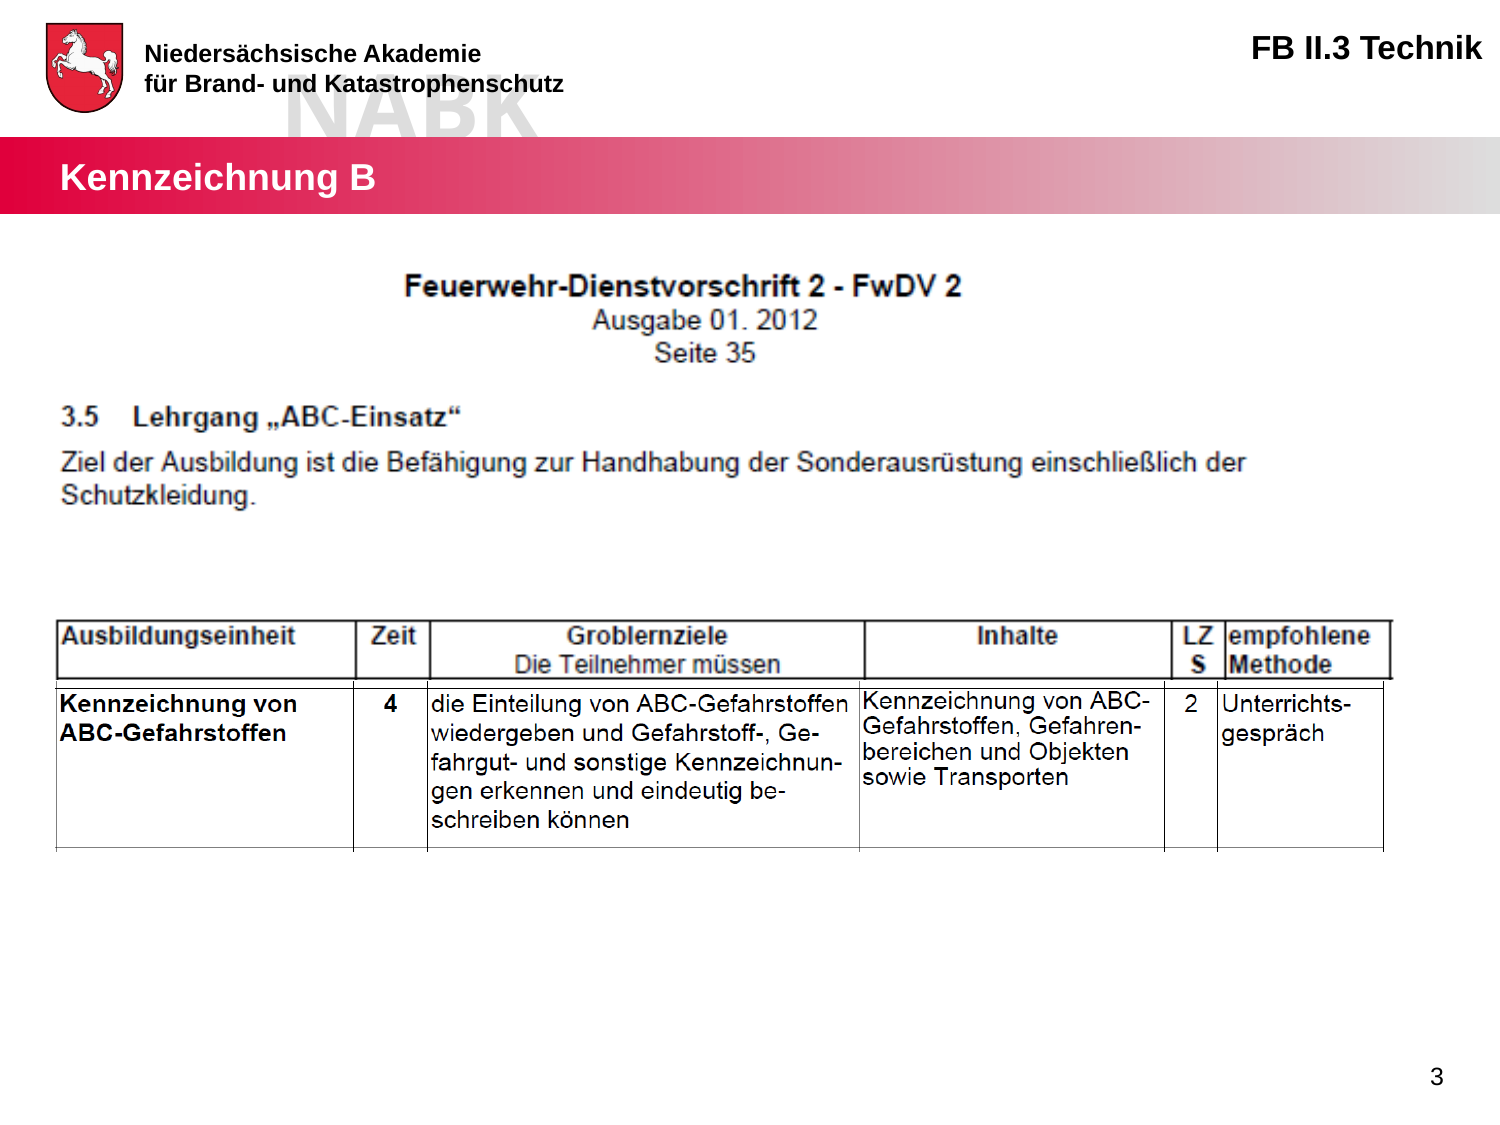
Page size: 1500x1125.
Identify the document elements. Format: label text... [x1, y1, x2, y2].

picture [32, 219, 1400, 680]
slide_number 3 [1146, 1023, 1459, 1099]
picture [45, 22, 124, 114]
picture [48, 681, 1393, 852]
